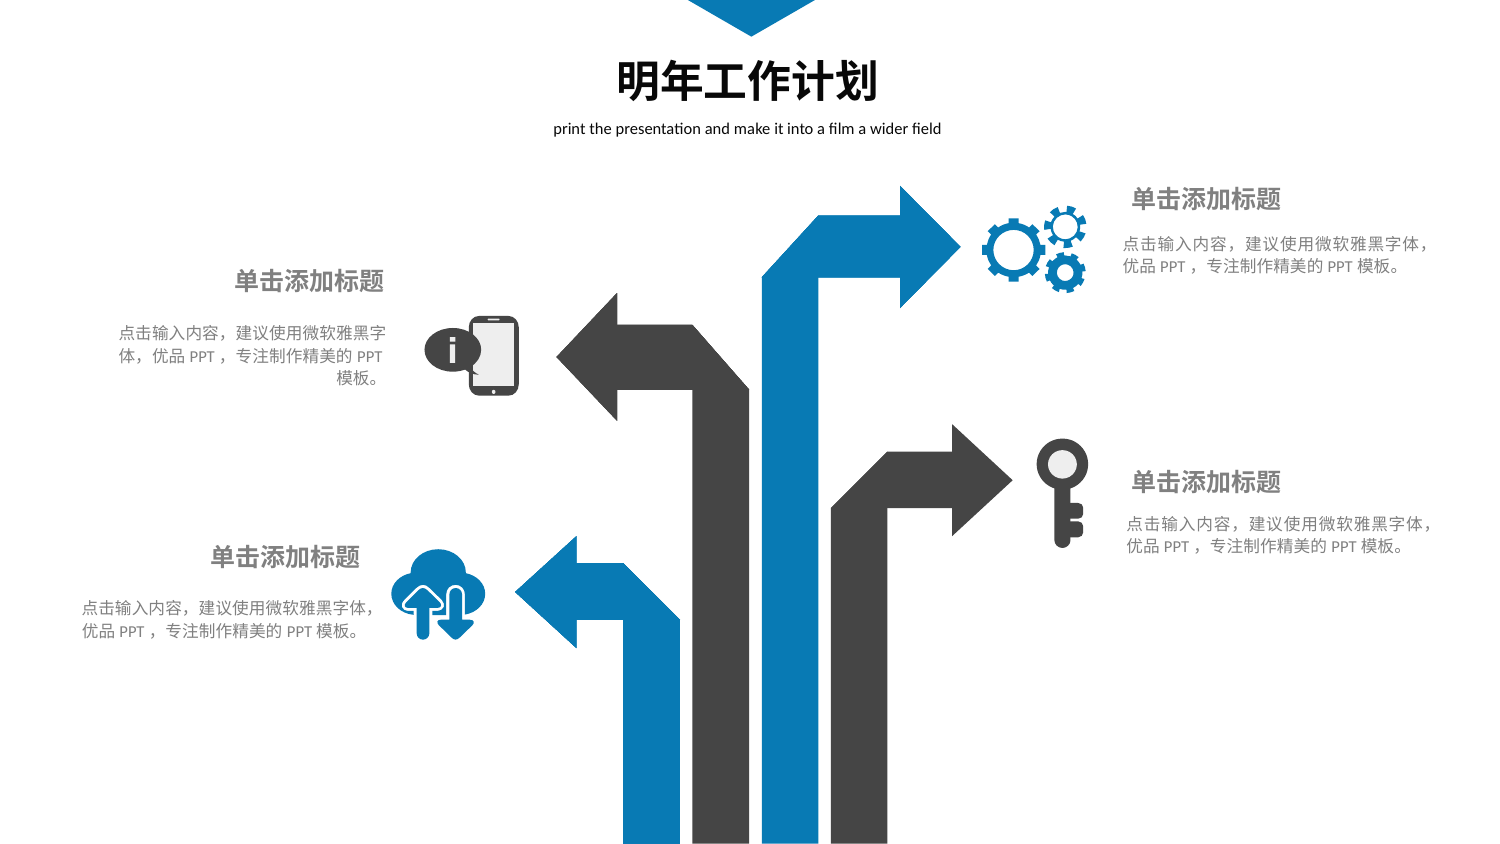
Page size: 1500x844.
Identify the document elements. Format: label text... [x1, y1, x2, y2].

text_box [55, 175, 1439, 844]
text_box print the presentation and make it into a film a wider field [495, 110, 1000, 146]
text_box [685, 0, 816, 38]
text_box 明年工作计划 [510, 46, 985, 110]
